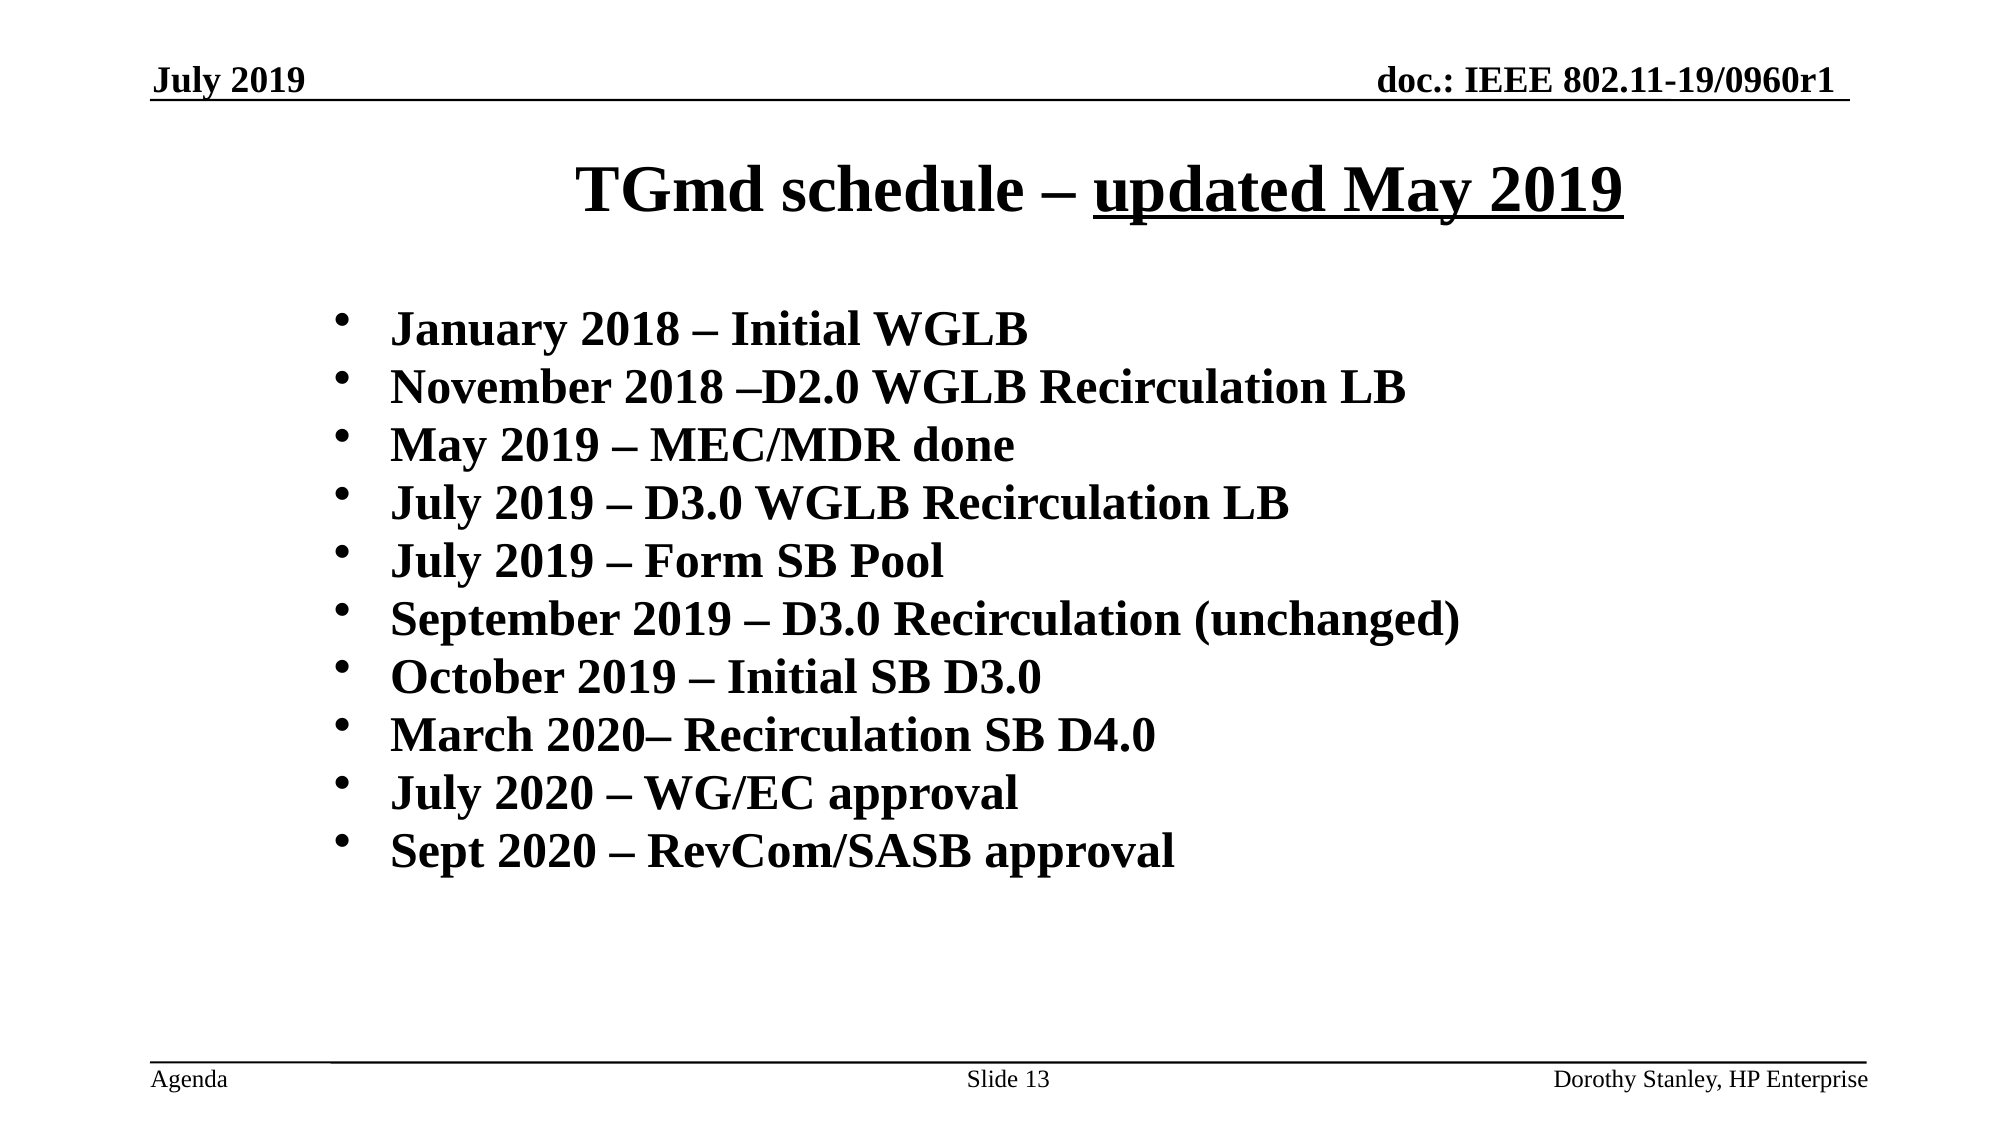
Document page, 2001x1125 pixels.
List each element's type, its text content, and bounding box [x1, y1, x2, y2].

footer Dorothy Stanley, HP Enterprise [1549, 1062, 1869, 1093]
list January 2018 – Initial WGLB November 2018 –D2.0 WGLB Recirculation LB May 2019 – MEC/MDR done July 2019 – D3.0 WGLB Recirculation LB July 2019 – Form SB Pool September 2019 – D3.0 Recirculation (unchanged) October 2019 – Initial SB D3.0 March 2020– Recirculation SB D4.0 July 2020 – WG/EC approval Sept 2020 – RevCom/SASB approval [318, 299, 1694, 938]
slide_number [152, 54, 567, 100]
slide_number Slide 13 [964, 1062, 1053, 1093]
title TGmd schedule – updated May 2019 [362, 137, 1838, 313]
